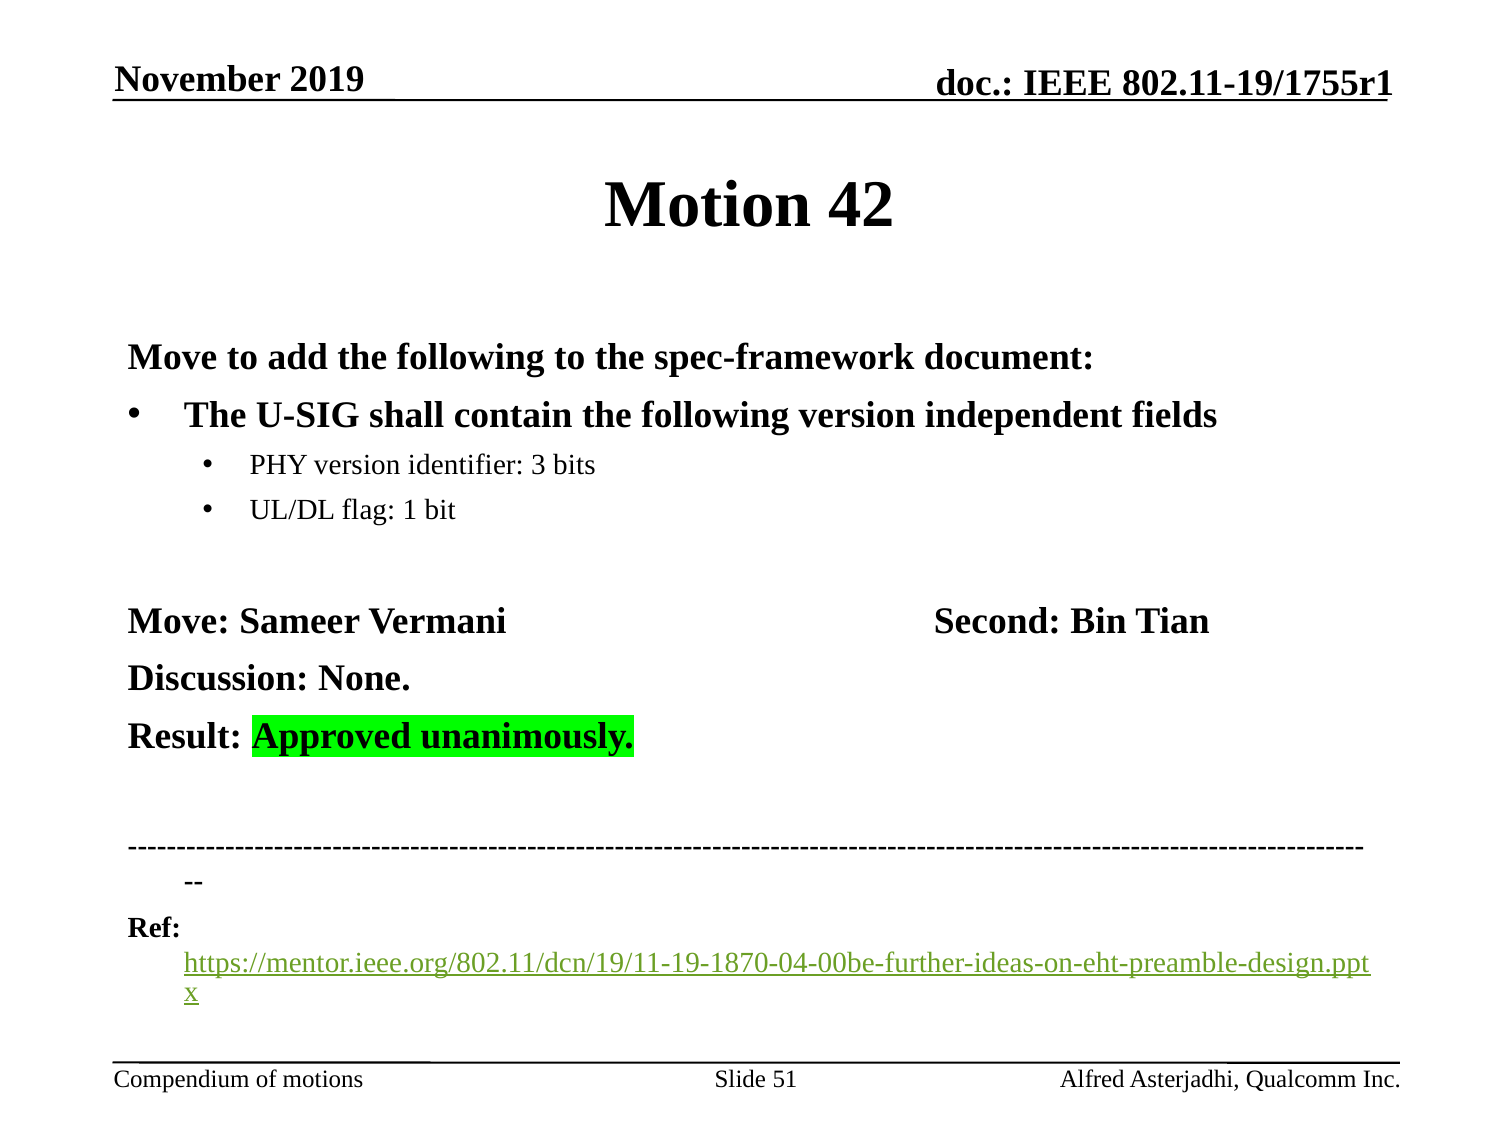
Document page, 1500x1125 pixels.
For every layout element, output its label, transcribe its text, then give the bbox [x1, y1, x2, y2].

footer Alfred Asterjadhi, Qualcomm Inc. [878, 1061, 1402, 1093]
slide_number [114, 54, 423, 100]
title Motion 42 [112, 112, 1388, 288]
slide_number Slide 51 [712, 1061, 800, 1123]
list Move to add the following to the spec-framework document: The U-SIG shall contain the following version independent fields PHY version identifier: 3 bits UL/DL flag: 1 bit Move: Sameer Vermani Second: Bin Tian Discussion: None. Result: Approved unanimously. --------------------------------------------------------------------------------------------------------------------------------- Ref: https://mentor.ieee.org/802.11/dcn/19/11-19-1870-04-00be-further-ideas-on-eht-preamble-design.pptx [112, 324, 1388, 1063]
